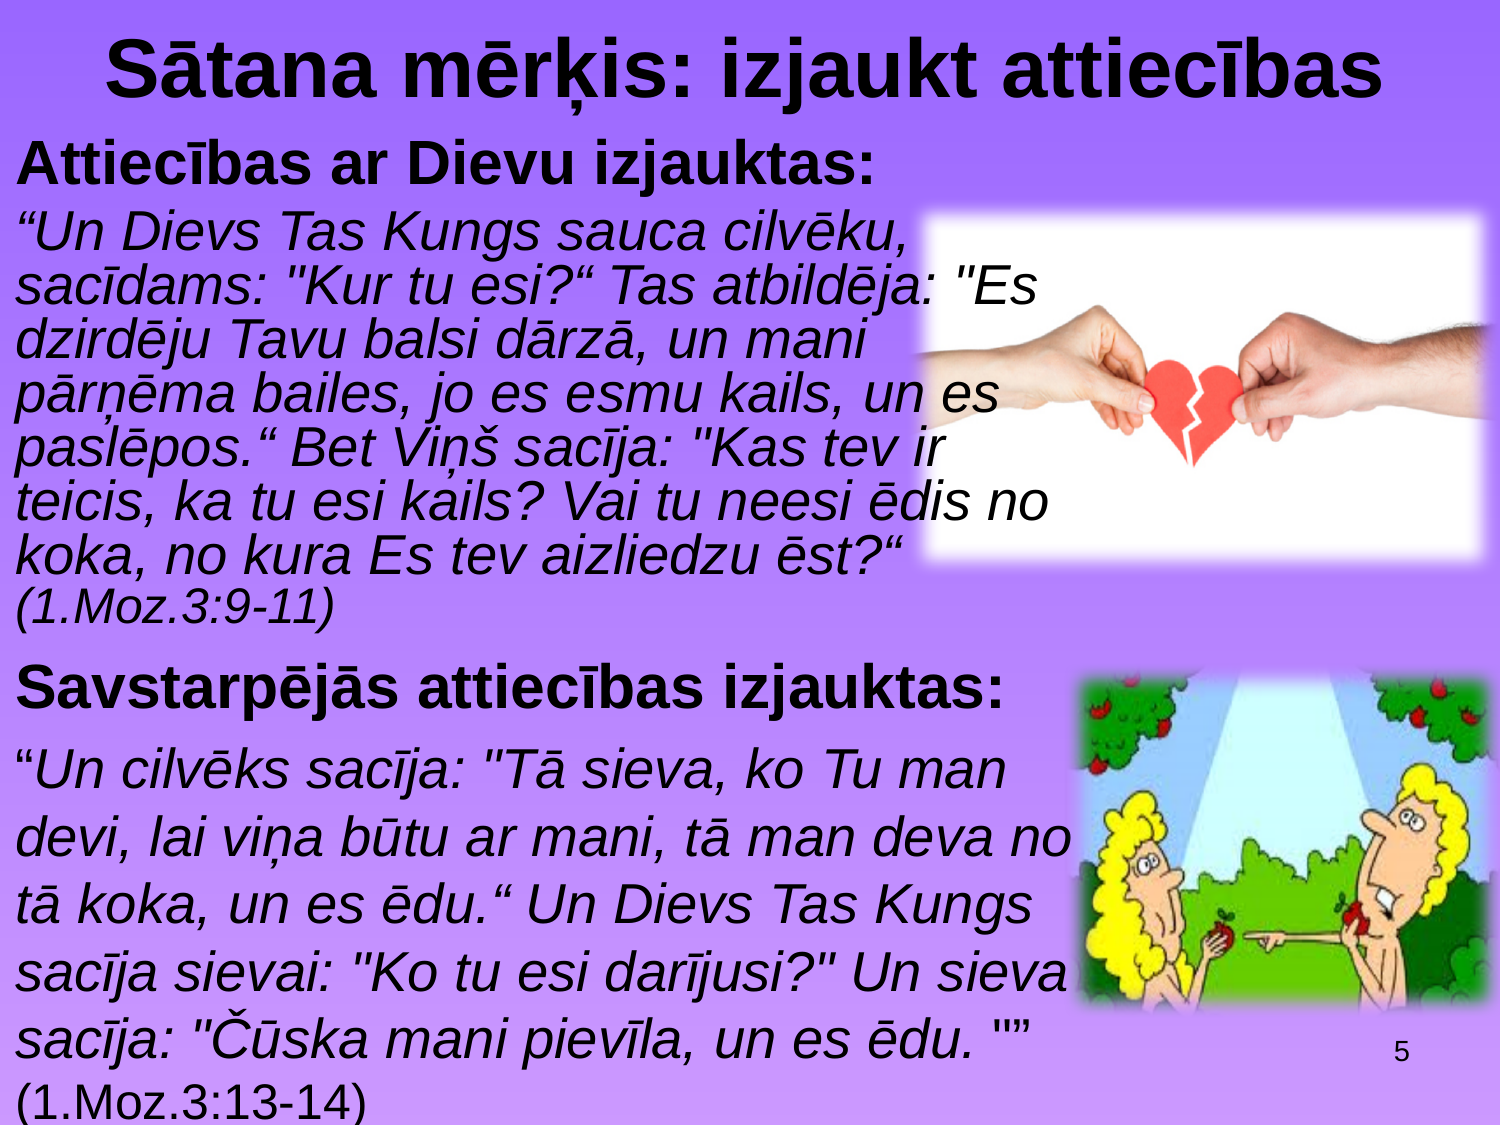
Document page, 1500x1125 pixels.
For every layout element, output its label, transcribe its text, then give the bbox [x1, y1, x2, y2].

slide_number 5 [1074, 1026, 1426, 1103]
title Sātana mērķis: izjaukt attiecības [70, 0, 1421, 130]
picture [904, 116, 1500, 587]
picture [1062, 662, 1500, 1018]
list Attiecības ar Dievu izjauktas: “Un Dievs Tas Kungs sauca cilvēku, sacīdams: "Kur tu esi?“ Tas atbildēja: "Es dzirdēju Tavu balsi dārzā, un mani pārņēma bailes, jo es esmu kails, un es paslēpos.“ Bet Viņš sacīja: "Kas tev ir teicis, ka tu esi kails? Vai tu neesi ēdis no koka, no kura Es tev aizliedzu ēst?“ (1.Moz.3:9-11) Savstarpējās attiecības izjauktas: “Un cilvēks sacīja: "Tā sieva, ko Tu man devi, lai viņa būtu ar mani, tā man deva no tā koka, un es ēdu.“ Un Dievs Tas Kungs sacīja sievai: "Ko tu esi darījusi?" Un sieva sacīja: "Čūska mani pievīla, un es ēdu. "” (1.Moz.3:13-14) [0, 128, 1114, 880]
